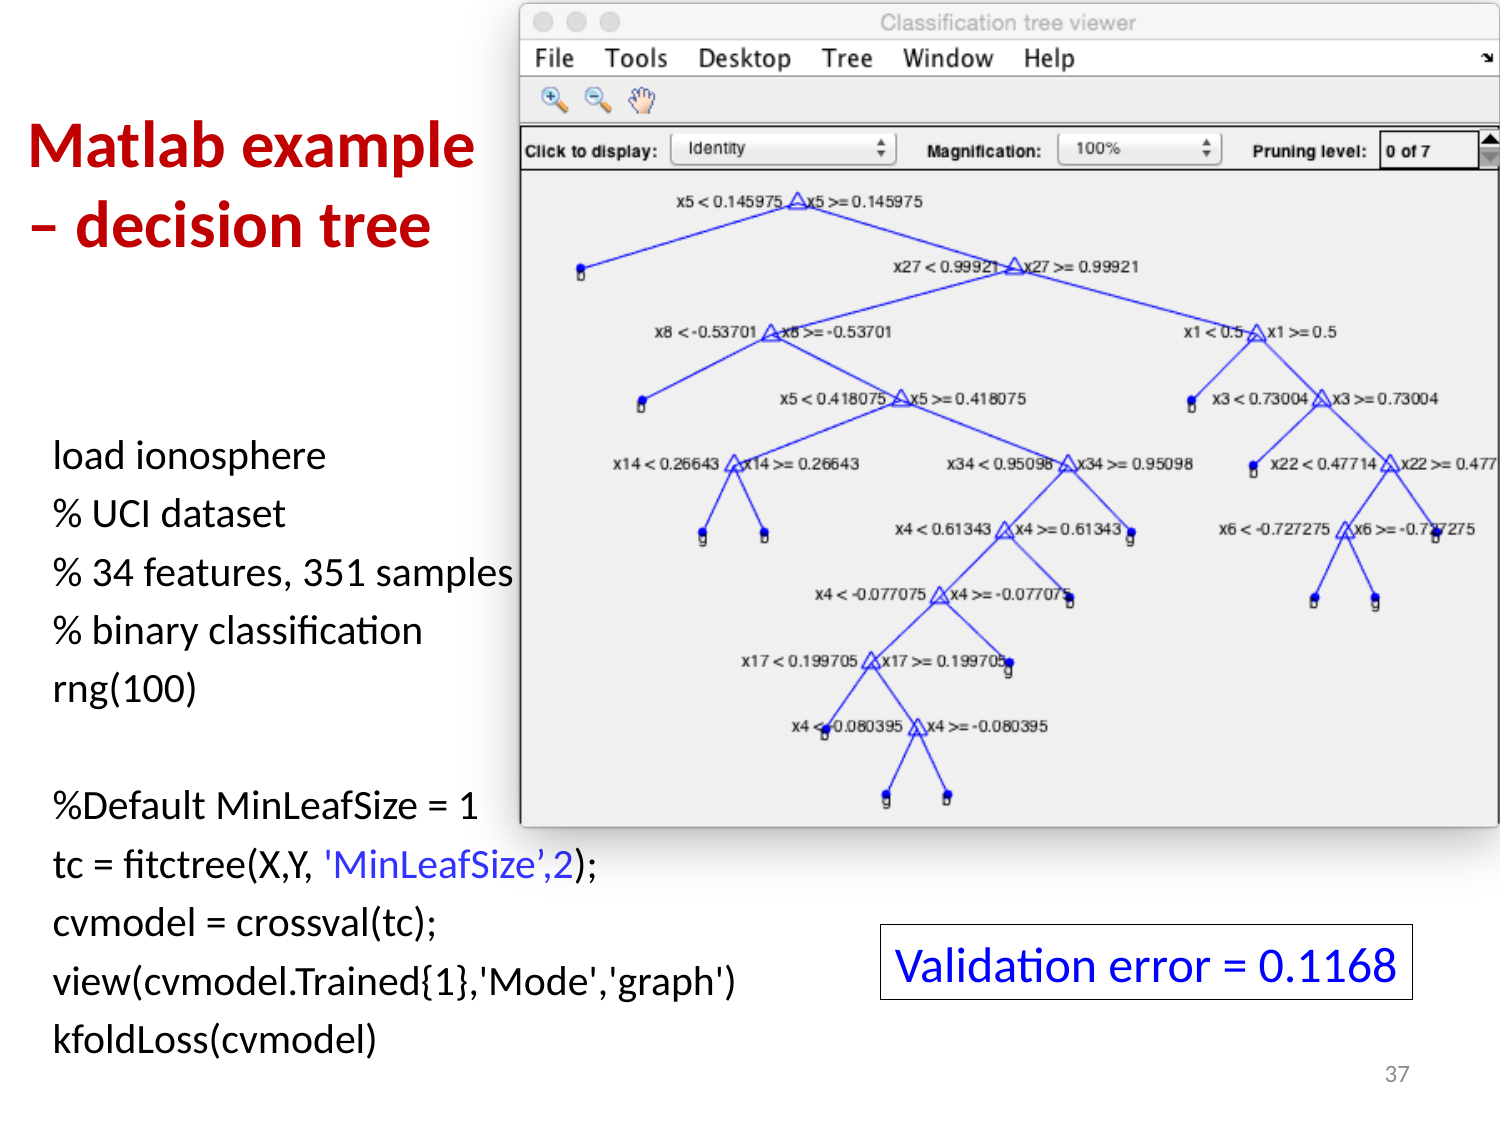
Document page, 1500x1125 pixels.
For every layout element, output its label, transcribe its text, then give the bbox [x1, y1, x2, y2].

title Matlab example – decision tree [12, 87, 444, 275]
list load ionosphere % UCI dataset % 34 features, 351 samples % binary classification rng(100) %Default MinLeafSize = 1 tc = fitctree(X,Y, 'MinLeafSize’,2); cvmodel = crossval(tc); view(cvmodel.Trained{1},'Mode','graph') kfoldLoss(cvmodel) [37, 420, 1388, 1125]
slide_number 37 [1074, 1042, 1425, 1103]
picture [449, 0, 1500, 911]
text_box Validation error = 0.1168 [880, 924, 1413, 1000]
